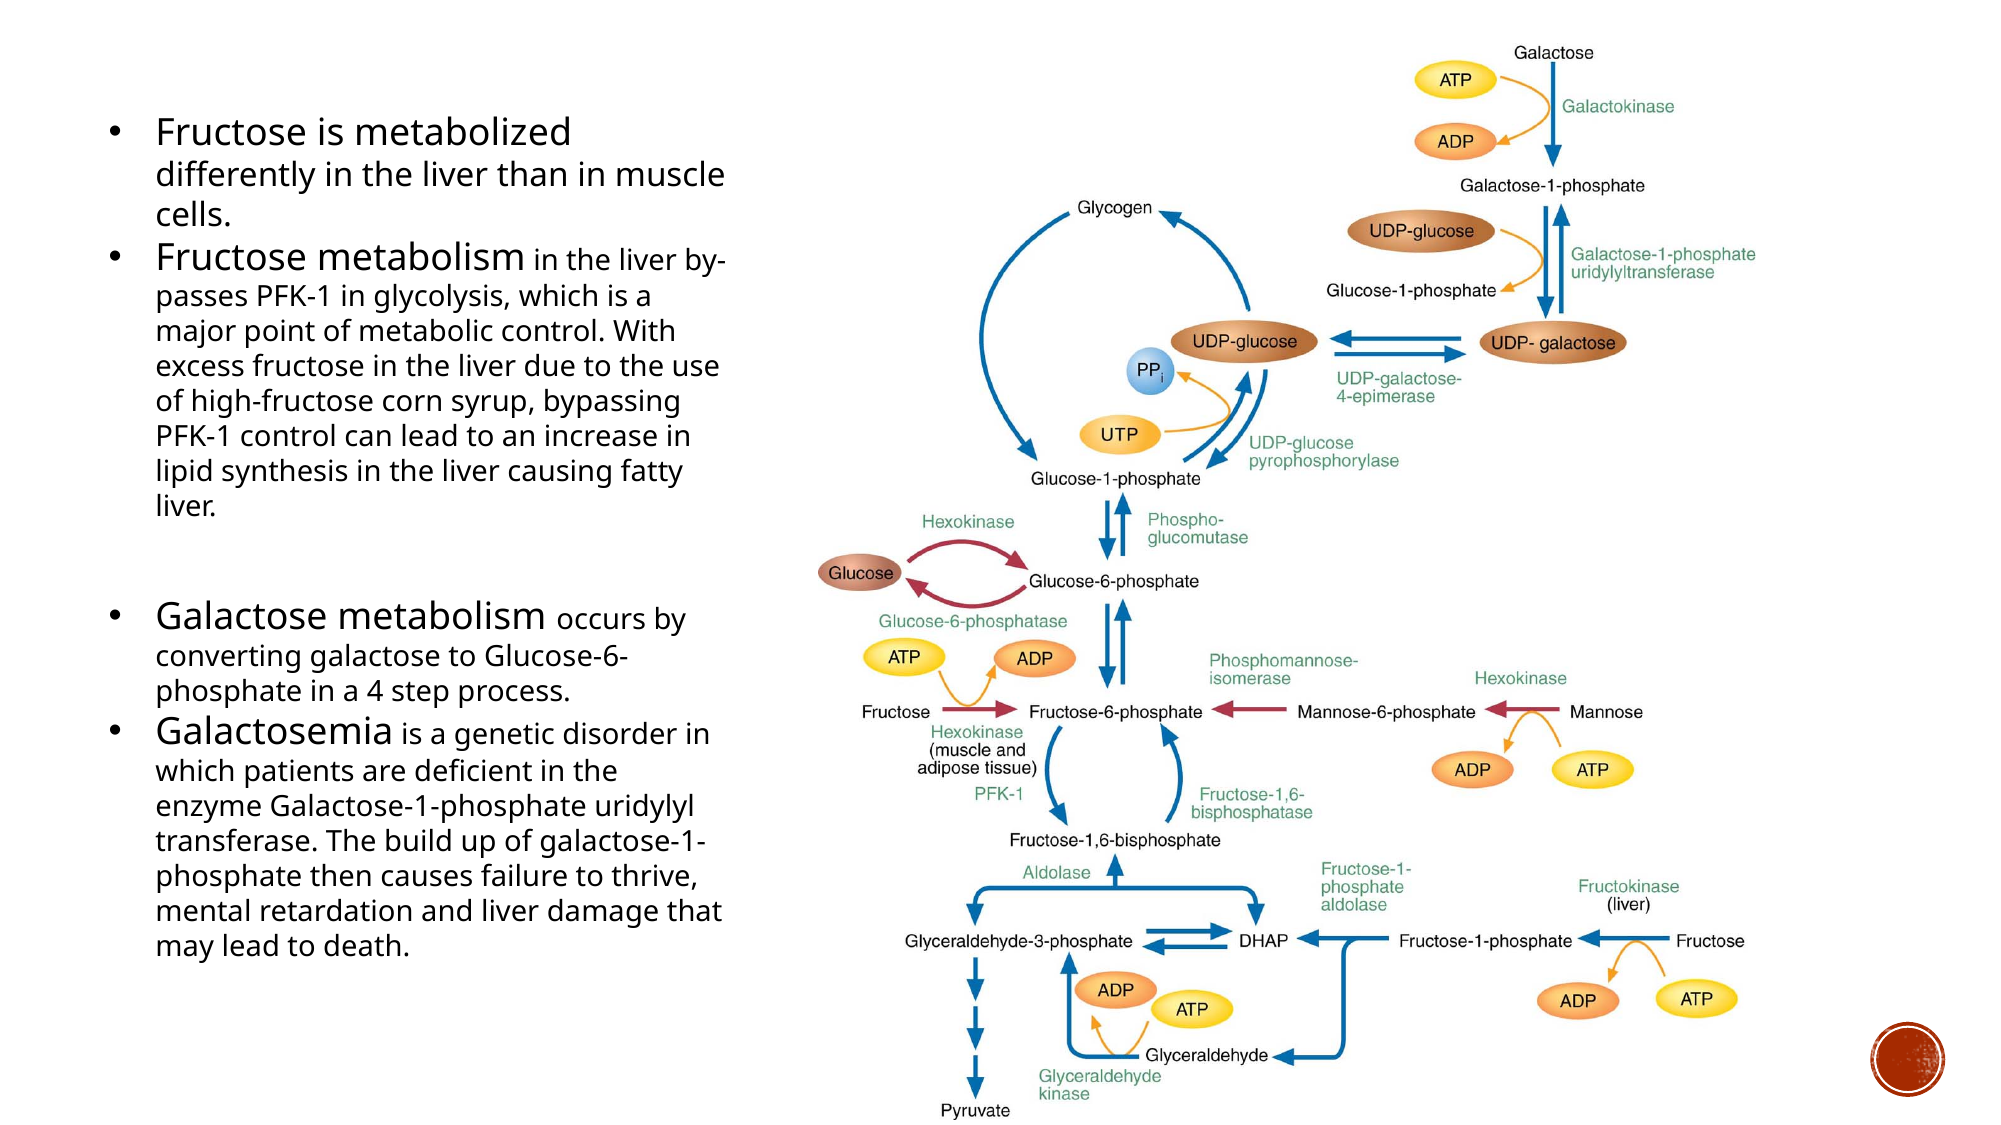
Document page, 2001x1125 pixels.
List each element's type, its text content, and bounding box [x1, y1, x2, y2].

text_box Fructose is metabolized differently in the liver than in muscle cells. Fructose metabolism in the liver by-passes PFK-1 in glycolysis, which is a major point of metabolic control. With excess fructose in the liver due to the use of high-fructose corn syrup, bypassing PFK-1 control can lead to an increase in lipid synthesis in the liver causing fatty liver. Galactose metabolism occurs by converting galactose to Glucose-6-phosphate in a 4 step process. Galactosemia is a genetic disorder in which patients are deficient in the enzyme Galactose-1-phosphate uridylyl transferase. The build up of galactose-1-phosphate then causes failure to thrive, mental retardation and liver damage that may lead to death. [93, 100, 745, 1015]
picture [818, 43, 1756, 1120]
